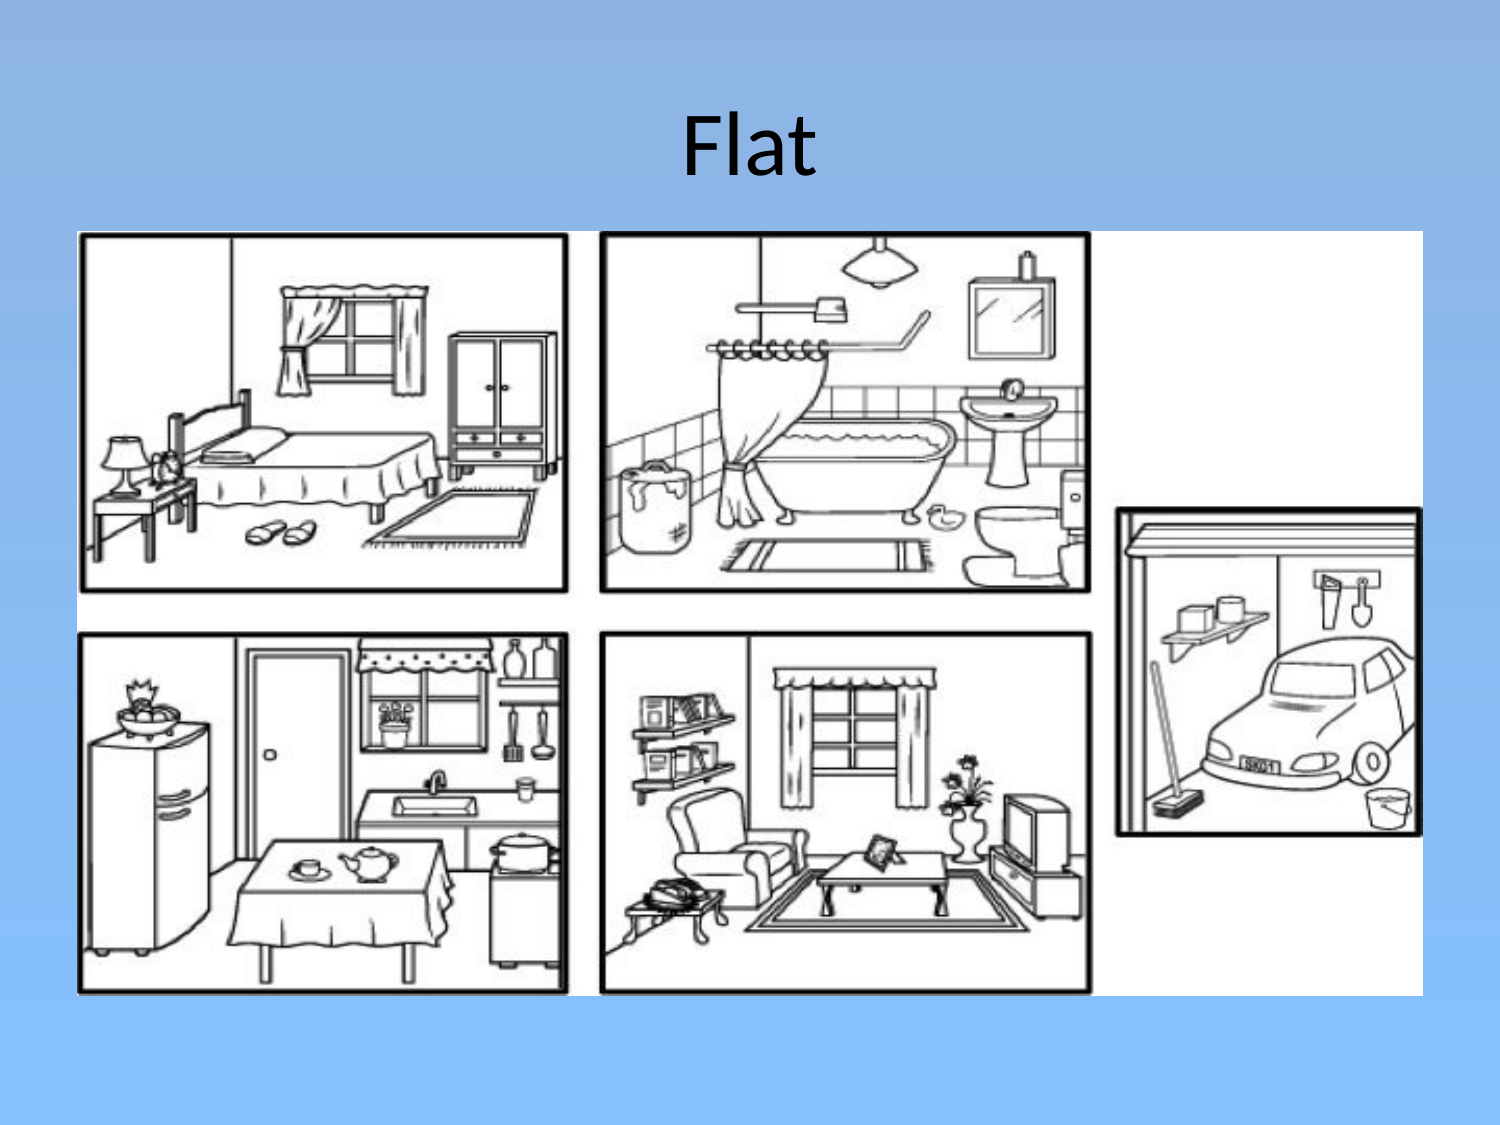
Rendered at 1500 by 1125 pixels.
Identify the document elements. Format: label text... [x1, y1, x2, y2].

picture [76, 231, 1424, 996]
title Flat [75, 45, 1425, 231]
